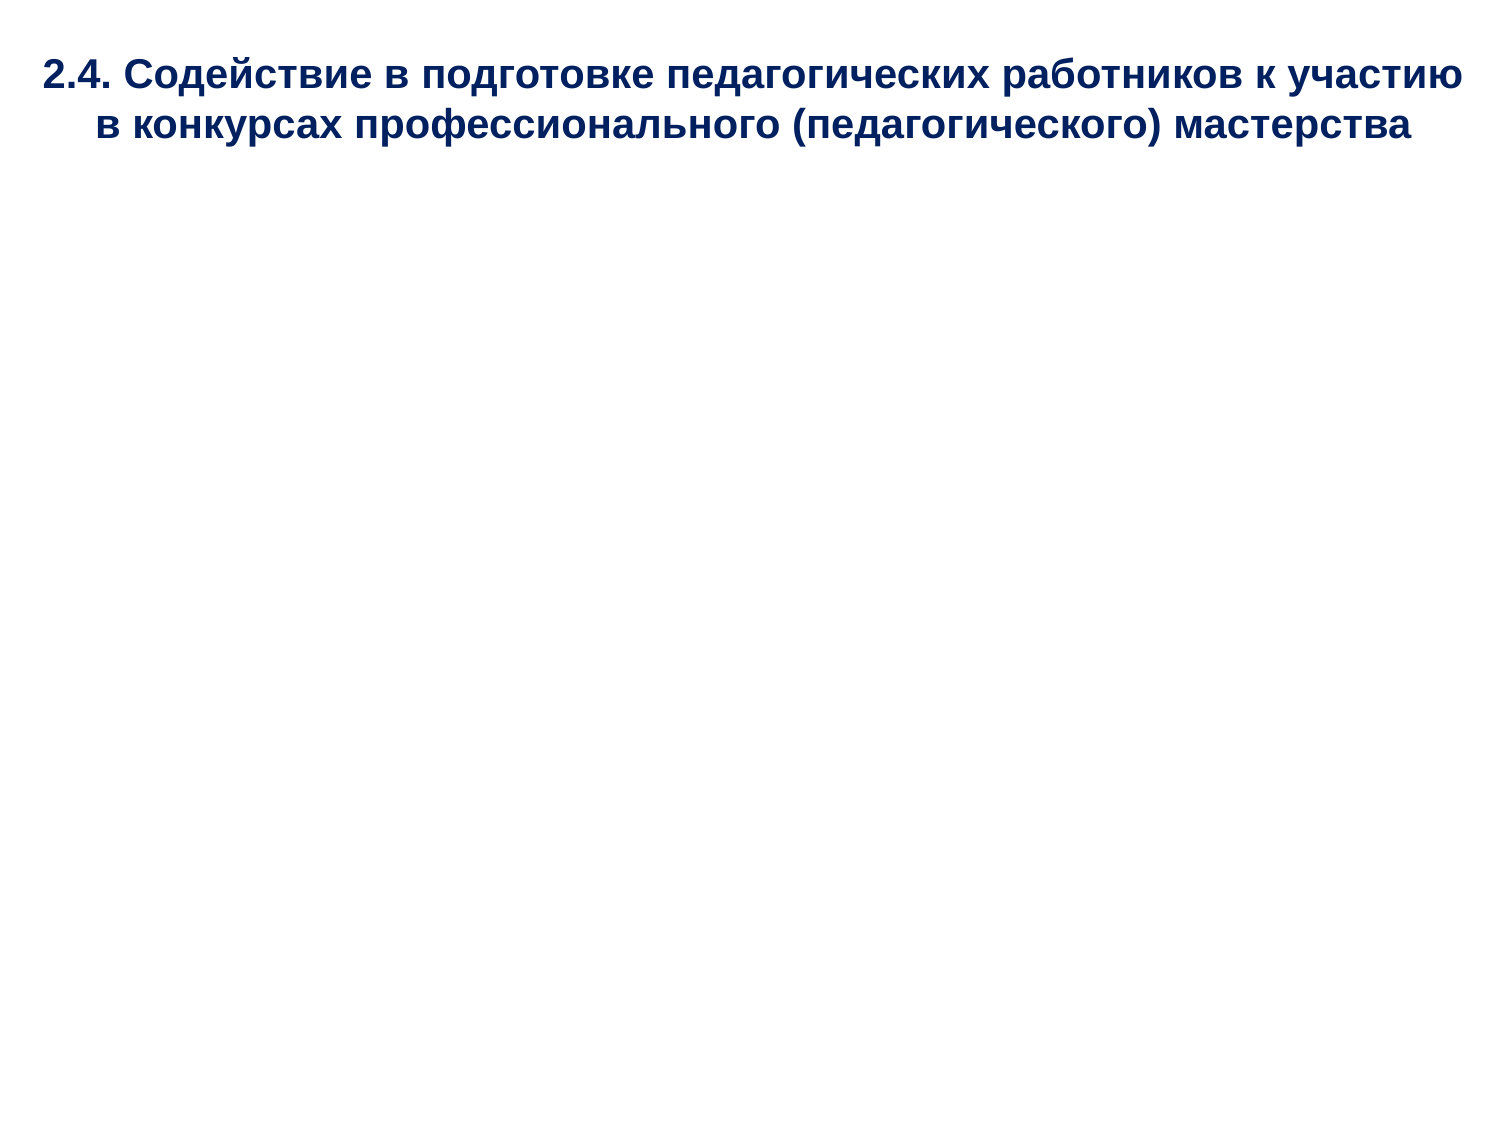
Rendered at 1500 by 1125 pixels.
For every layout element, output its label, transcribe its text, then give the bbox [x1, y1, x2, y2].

title 2.4. Содействие в подготовке педагогических работников к участию в конкурсах профессионального (педагогического) мастерства [12, 0, 1495, 195]
